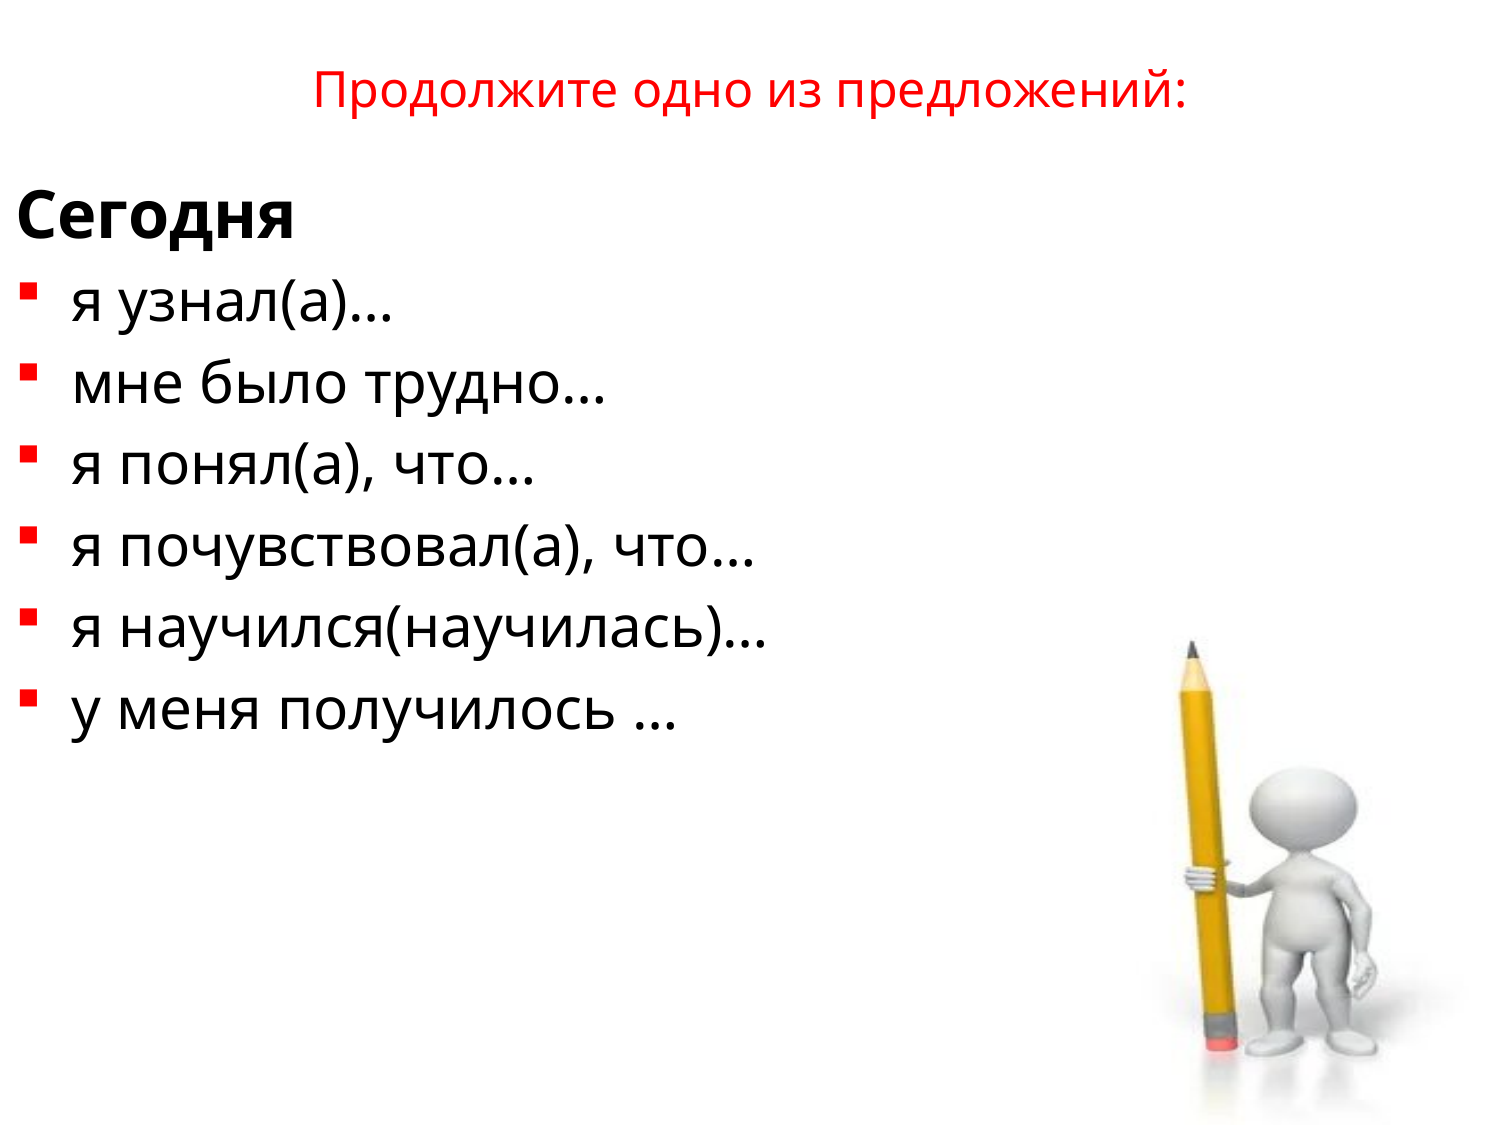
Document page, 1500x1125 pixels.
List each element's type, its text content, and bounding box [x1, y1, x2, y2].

title Продолжите одно из предложений: [0, 0, 1500, 164]
picture [1136, 624, 1500, 1125]
list Сегодня я узнал(а)… мне было трудно… я понял(а), что… я почувствовал(а), что… я научился(научилась)… у меня получилось … [0, 164, 1500, 1020]
